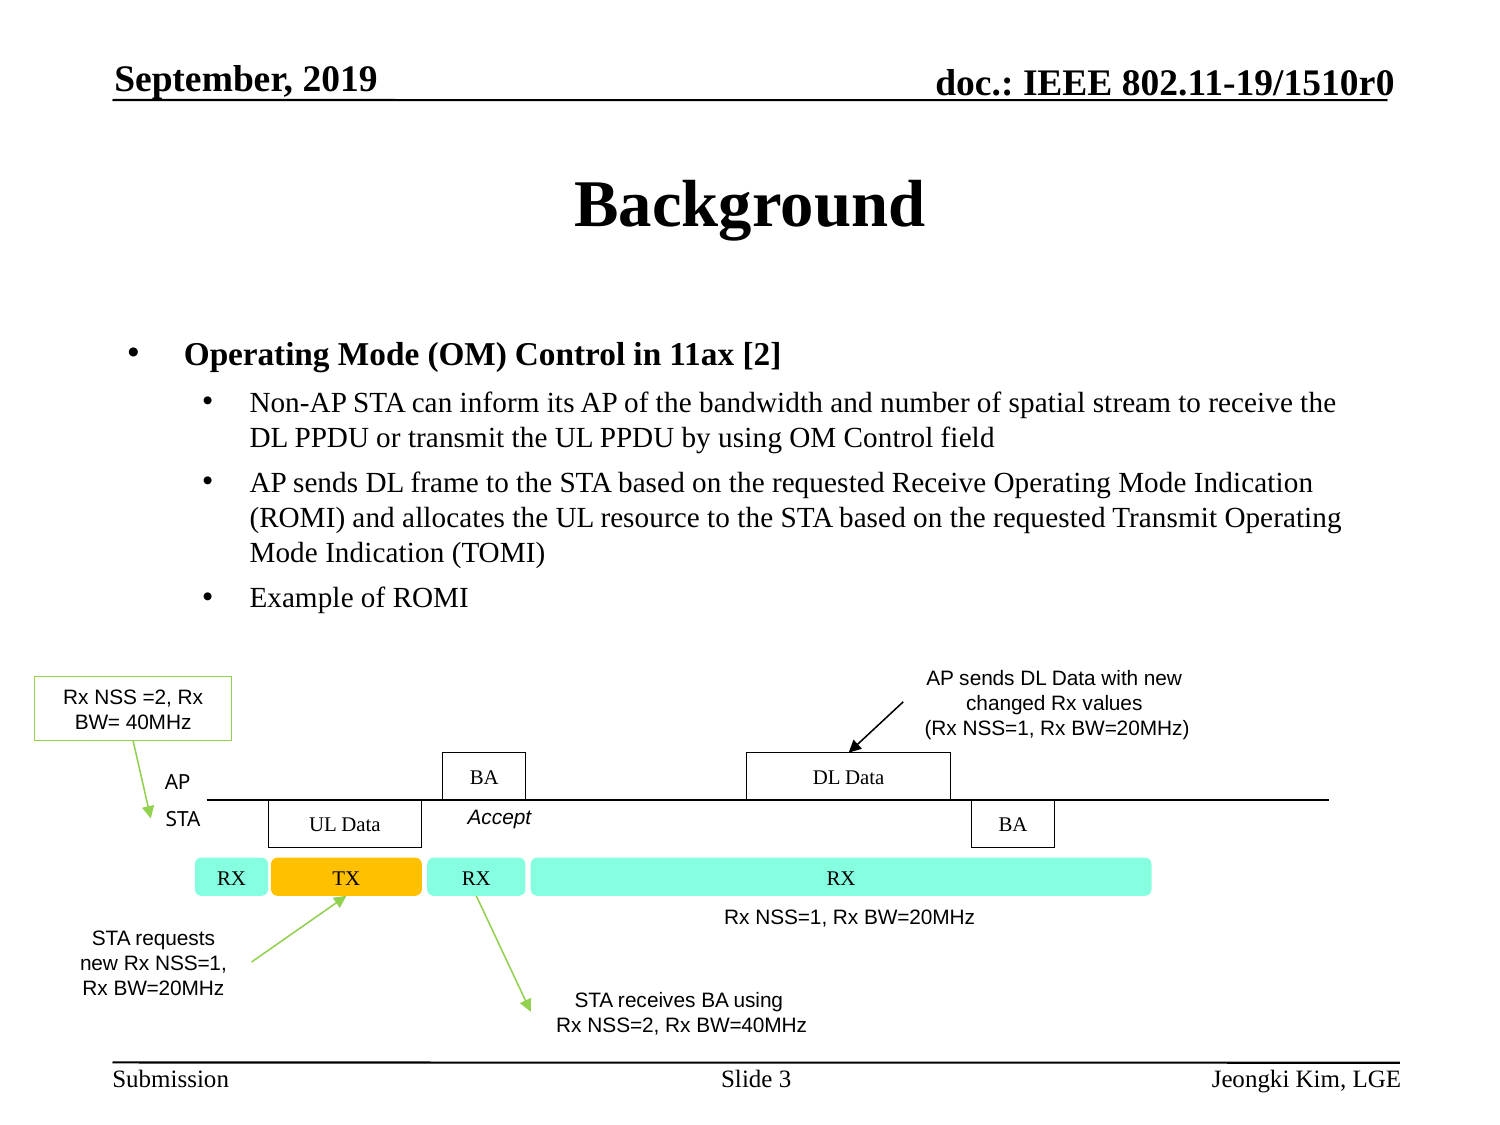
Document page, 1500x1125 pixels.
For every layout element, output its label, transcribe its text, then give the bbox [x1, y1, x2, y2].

text_box STA [150, 801, 216, 839]
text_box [848, 702, 904, 753]
title Background [112, 112, 1388, 288]
text_box STA receives BA using Rx NSS=2, Rx BW=40MHz [530, 979, 833, 1045]
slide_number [114, 54, 423, 100]
text_box Rx NSS=1, Rx BW=20MHz [700, 895, 999, 936]
text_box Rx NSS =2, Rx BW= 40MHz [34, 676, 232, 741]
text_box AP sends DL Data with new changed Rx values (Rx NSS=1, Rx BW=20MHz) [903, 656, 1206, 747]
text_box RX [427, 857, 526, 896]
text_box TX [270, 857, 422, 896]
text_box BA [971, 809, 1055, 848]
text_box RX [530, 857, 1152, 896]
text_box BA [442, 752, 526, 796]
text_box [476, 895, 531, 1013]
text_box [132, 741, 150, 820]
text_box RX [194, 857, 269, 896]
text_box AP [155, 760, 206, 801]
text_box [251, 895, 347, 963]
text_box DL Data [746, 752, 951, 799]
text_box Accept [401, 809, 598, 836]
footer Jeongki Kim, LGE [878, 1061, 1402, 1093]
text_box UL Data [268, 809, 422, 848]
slide_number Slide 3 [712, 1061, 800, 1123]
text_box STA requests new Rx NSS=1, Rx BW=20MHz [55, 917, 252, 1007]
list Operating Mode (OM) Control in 11ax [2] Non-AP STA can inform its AP of the bandwidth and number of spatial stream to receive the DL PPDU or transmit the UL PPDU by using OM Control field AP sends DL frame to the STA based on the requested Receive Operating Mode Indication (ROMI) and allocates the UL resource to the STA based on the requested Transmit Operating Mode Indication (TOMI) Example of ROMI [112, 324, 1388, 1000]
